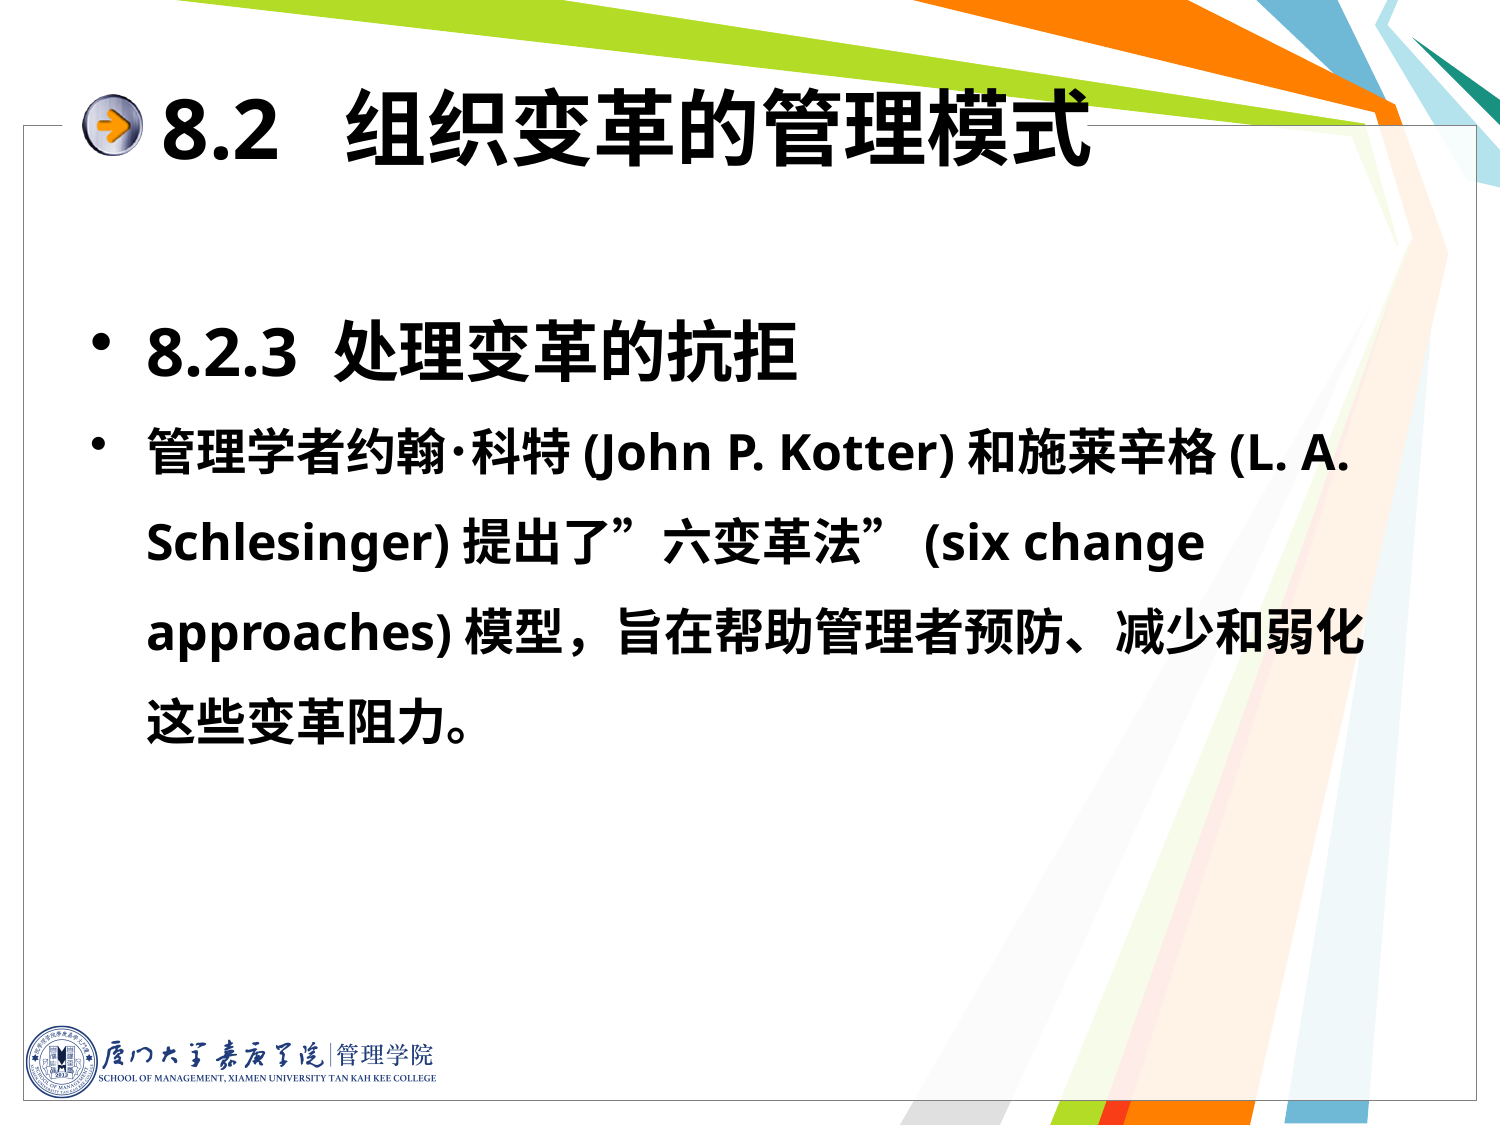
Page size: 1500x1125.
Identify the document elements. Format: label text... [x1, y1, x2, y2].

picture [82, 94, 125, 156]
picture [24, 1024, 438, 1100]
title 8.2 组织变革的管理模式 [125, 32, 1159, 220]
list 8.2.3 处理变革的抗拒 管理学者约翰･科特(John P. Kotter)和施莱辛格(L. A. Schlesinger)提出了”六变革法”(six change approaches)模型，旨在帮助管理者预防、减少和弱化这些变革阻力。 [75, 262, 1425, 1005]
